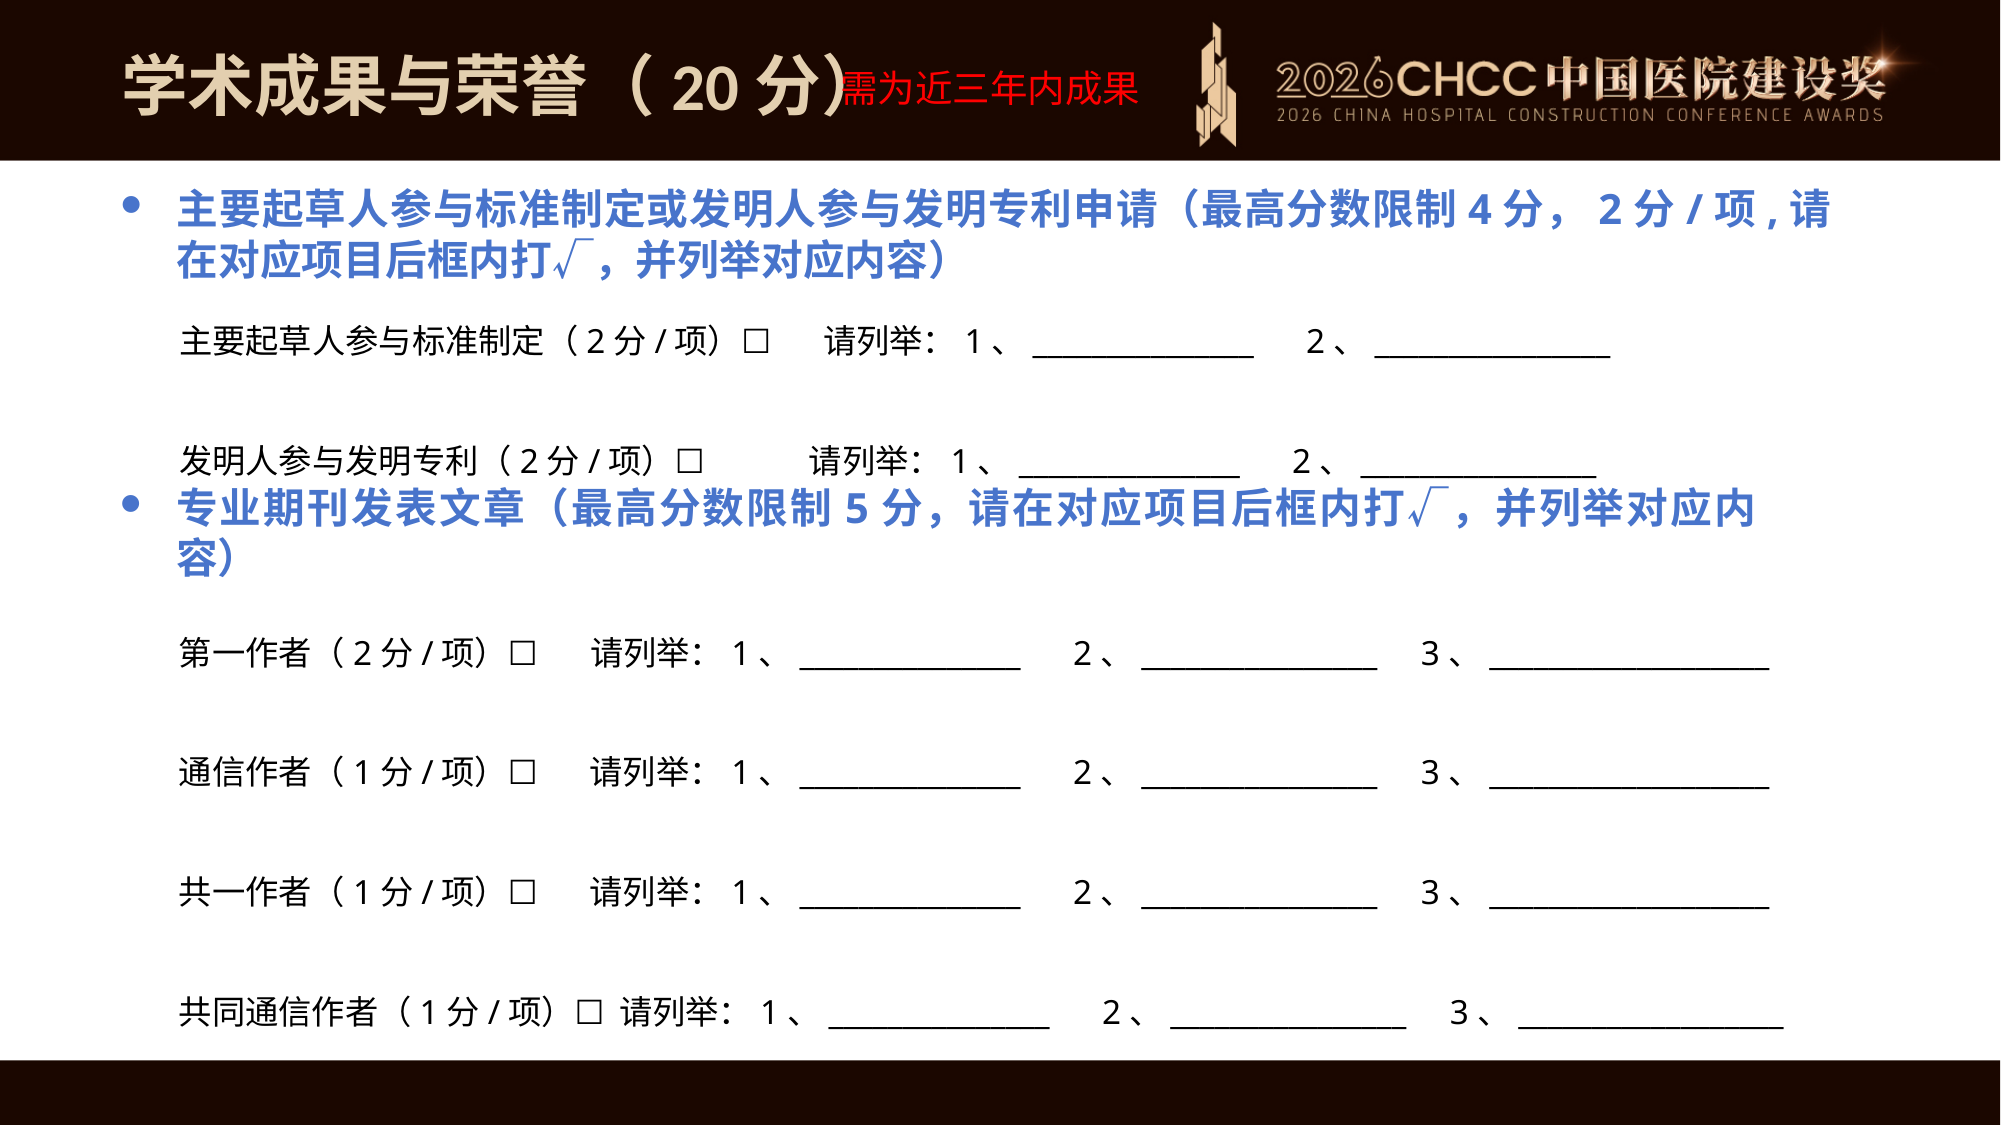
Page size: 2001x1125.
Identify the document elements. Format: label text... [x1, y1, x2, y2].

text_box 学术成果与荣誉（20分） [106, 36, 934, 132]
text_box 需为近三年内成果 [825, 57, 1171, 118]
text_box 专业期刊发表文章（最高分数限制5分，请在对应项目后框内打√，并列举对应内容） [119, 500, 1757, 583]
text_box 主要起草人参与标准制定（2分/项）☐ 请列举：1、_______________ 2、________________ 发明人参与发明专利（2分/项）☐ 请列举：1、_______________ 2、________________ [120, 299, 1820, 431]
text_box 主要起草人参与标准制定或发明人参与发明专利申请（最高分数限制4分，2分/项,请在对应项目后框内打√，并列举对应内容） [120, 201, 1832, 284]
text_box 第一作者（2分/项）☐ 请列举：1、_______________ 2、________________ 3、___________________ 通信作者（1分/项）☐ 请列举：1、_______________ 2、________________ 3、___________________ 共一作者（1分/项）☐ 请列举：1、_______________ 2、________________ 3、___________________ 共同通信作者（1分/项）☐ 请列举：1、_______________ 2、________________ 3、__________________ [119, 611, 1819, 1086]
picture [0, 0, 2001, 1125]
